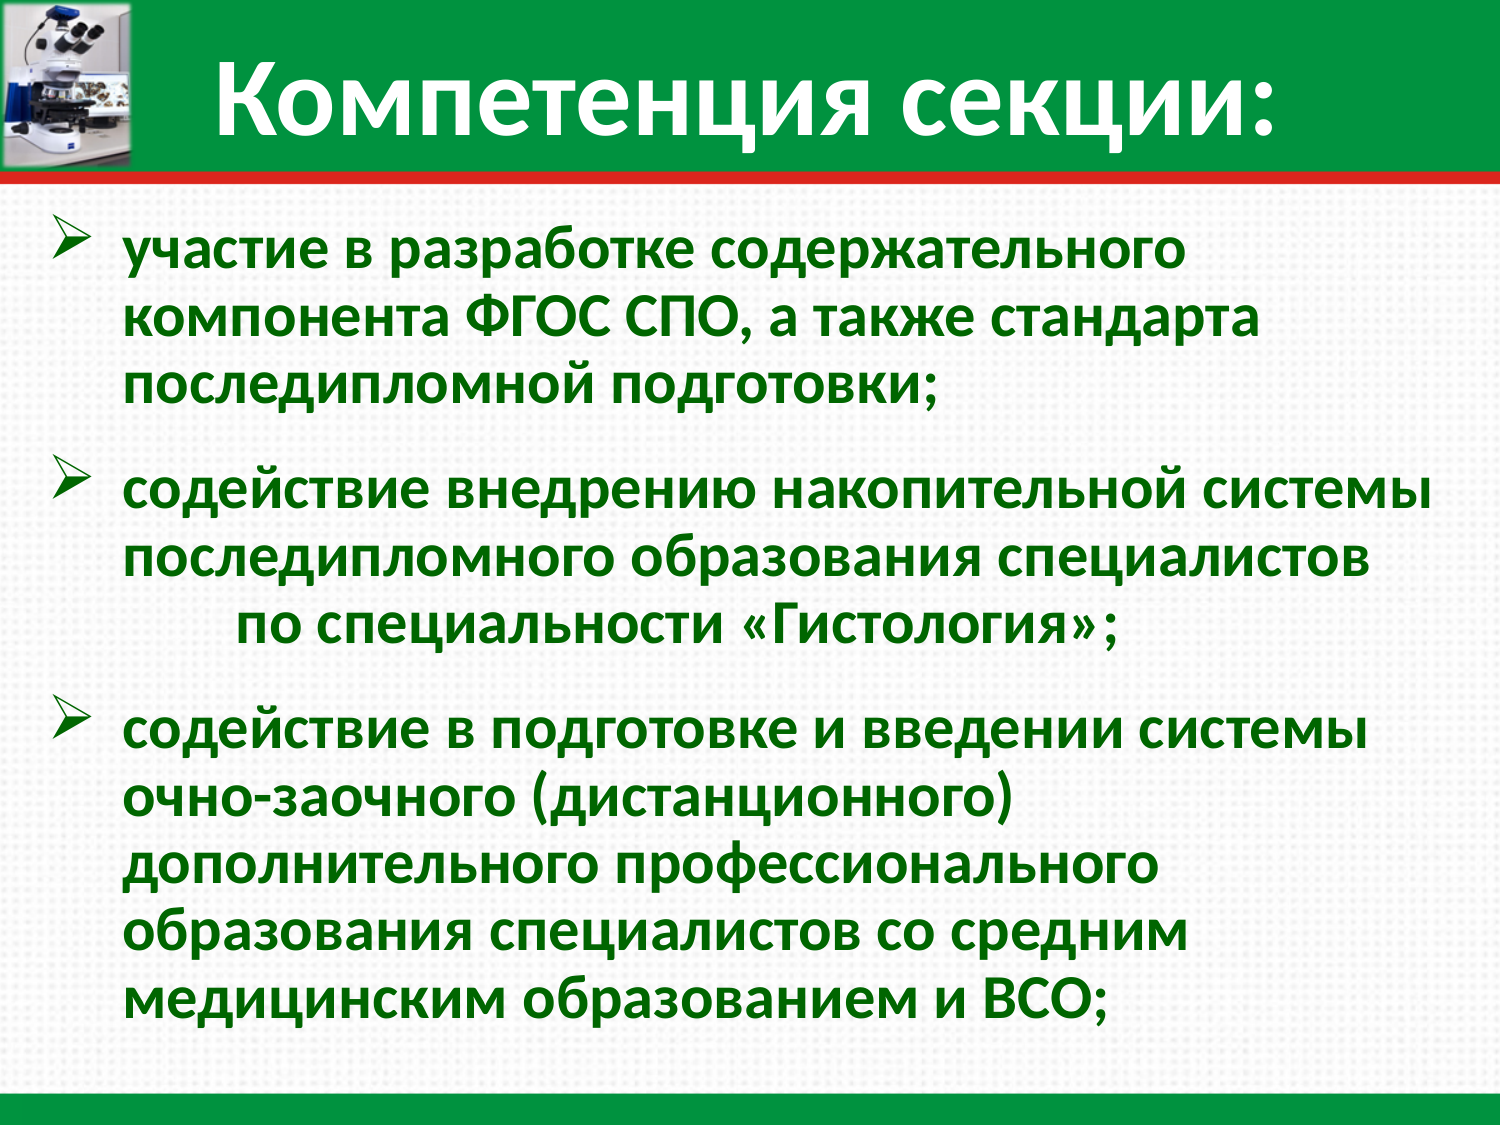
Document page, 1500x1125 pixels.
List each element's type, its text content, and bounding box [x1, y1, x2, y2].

text_box Компетенция секции: [199, 30, 1295, 168]
picture [0, 0, 1500, 1125]
text_box участие в разработке содержательного компонента ФГОС СПО, а также стандарта последипломной подготовки; содействие внедрению накопительной системы последипломного образования специалистов по специальности «Гистология»; содействие в подготовке и введении системы очно-заочного (дистанционного) дополнительного профессионального образования специалистов со средним медицинским образованием и ВСО; [32, 207, 1462, 1040]
